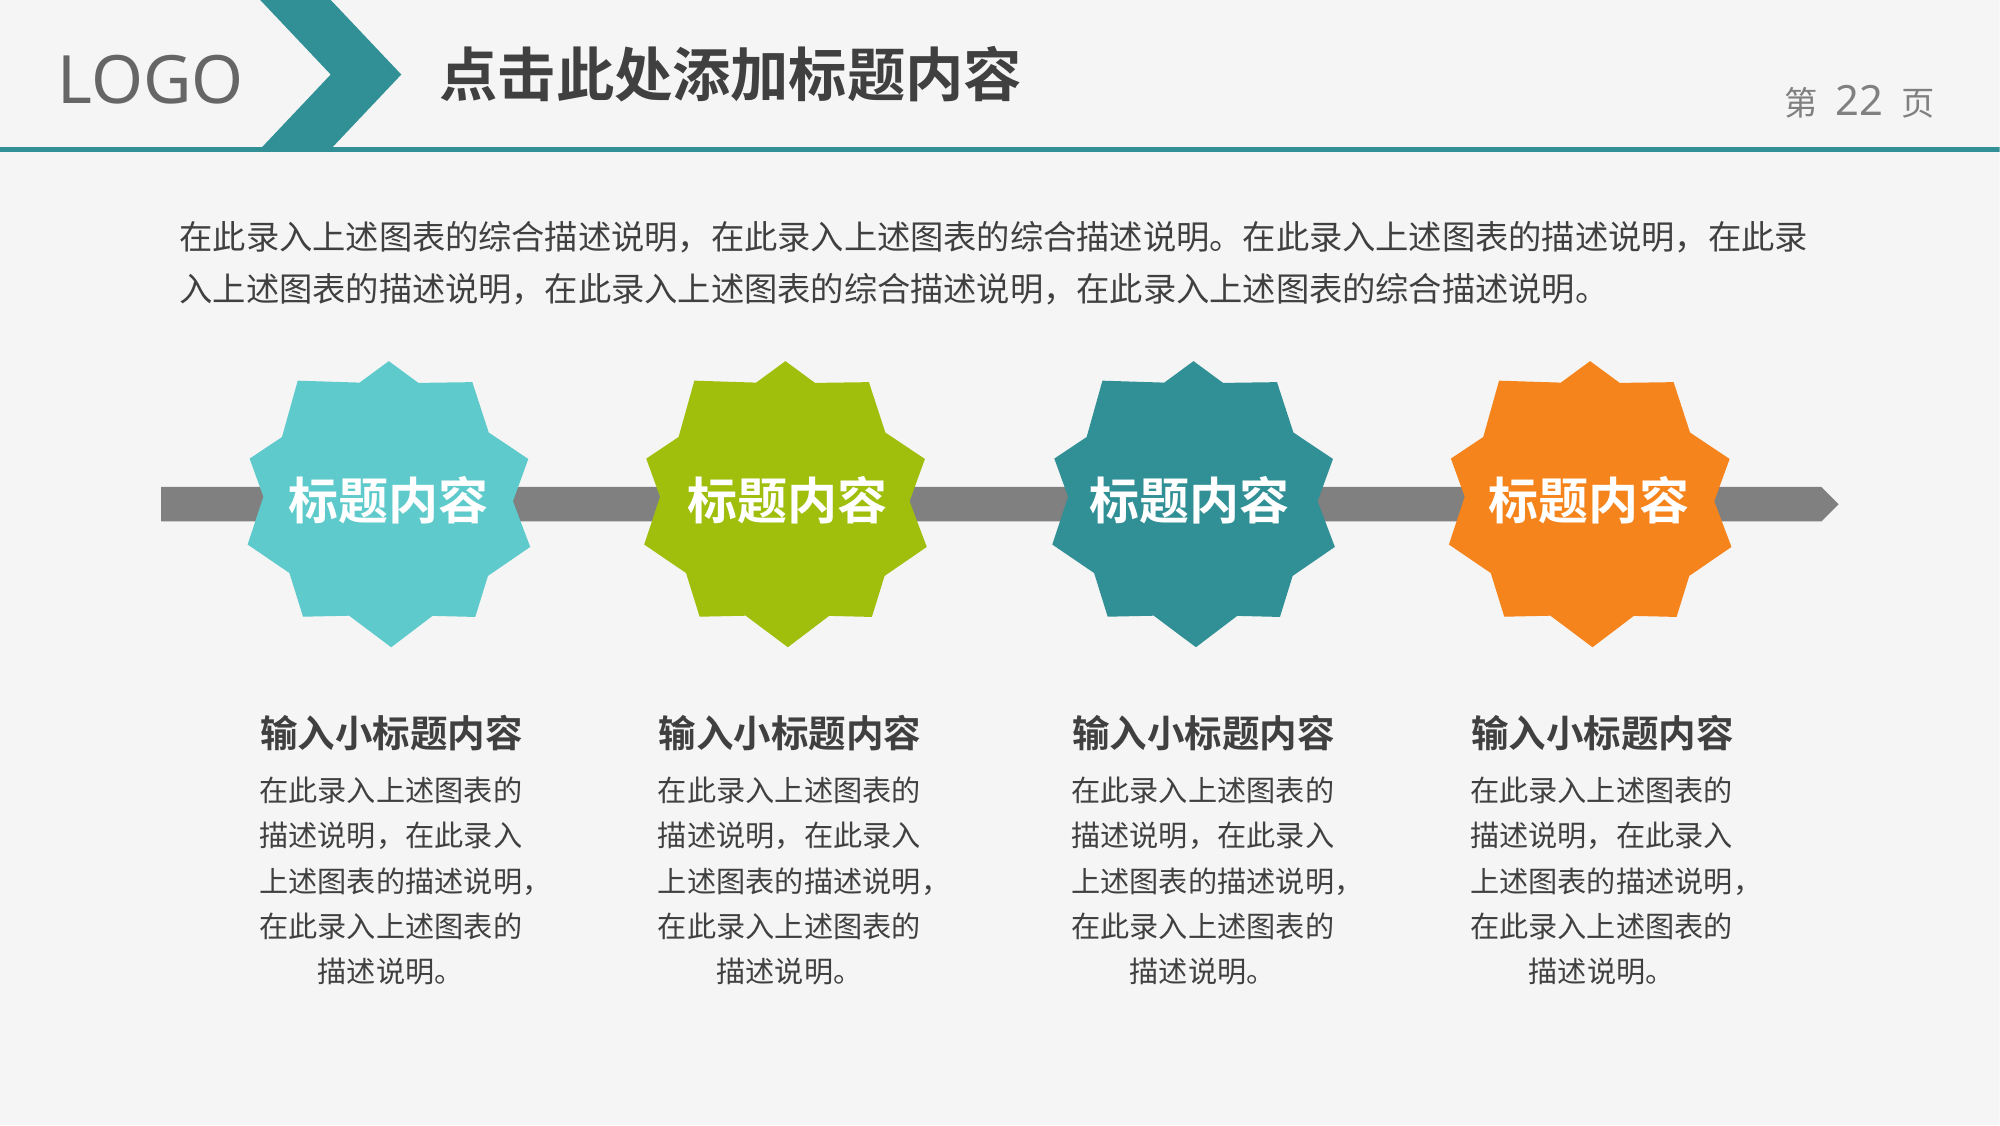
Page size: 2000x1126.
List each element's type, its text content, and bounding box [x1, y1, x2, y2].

text_box [1050, 359, 1337, 649]
text_box 输入小标题内容 [245, 702, 538, 754]
text_box 在此录入上述图表的描述说明，在此录入上述图表的描述说明，在此录入上述图表的描述说明。 [232, 754, 550, 997]
text_box 标题内容 [667, 460, 908, 540]
text_box 点击此处添加标题内容 [424, 31, 1095, 116]
text_box [245, 359, 533, 649]
text_box [1717, 484, 1841, 524]
text_box 标题内容 [1069, 460, 1310, 540]
text_box LOGO [42, 29, 259, 125]
text_box [913, 484, 1065, 524]
text_box 在此录入上述图表的描述说明，在此录入上述图表的描述说明，在此录入上述图表的描述说明。 [1442, 754, 1761, 997]
text_box [1321, 484, 1462, 524]
text_box 输入小标题内容 [1455, 702, 1749, 754]
text_box 标题内容 [267, 460, 509, 540]
text_box [159, 484, 260, 524]
text_box [258, 0, 403, 148]
text_box 输入小标题内容 [643, 702, 937, 754]
text_box 标题内容 [1468, 460, 1709, 540]
text_box [1446, 359, 1734, 649]
text_box [642, 359, 929, 649]
text_box 在此录入上述图表的描述说明，在此录入上述图表的描述说明，在此录入上述图表的描述说明。 [1044, 754, 1362, 997]
text_box [516, 484, 657, 524]
text_box 输入小标题内容 [1057, 702, 1350, 754]
text_box 在此录入上述图表的综合描述说明，在此录入上述图表的综合描述说明。在此录入上述图表的描述说明，在此录入上述图表的描述说明，在此录入上述图表的综合描述说明，在此录入上述图表的综合描述说明。 [164, 196, 1827, 316]
text_box 在此录入上述图表的描述说明，在此录入上述图表的描述说明，在此录入上述图表的描述说明。 [630, 754, 949, 997]
